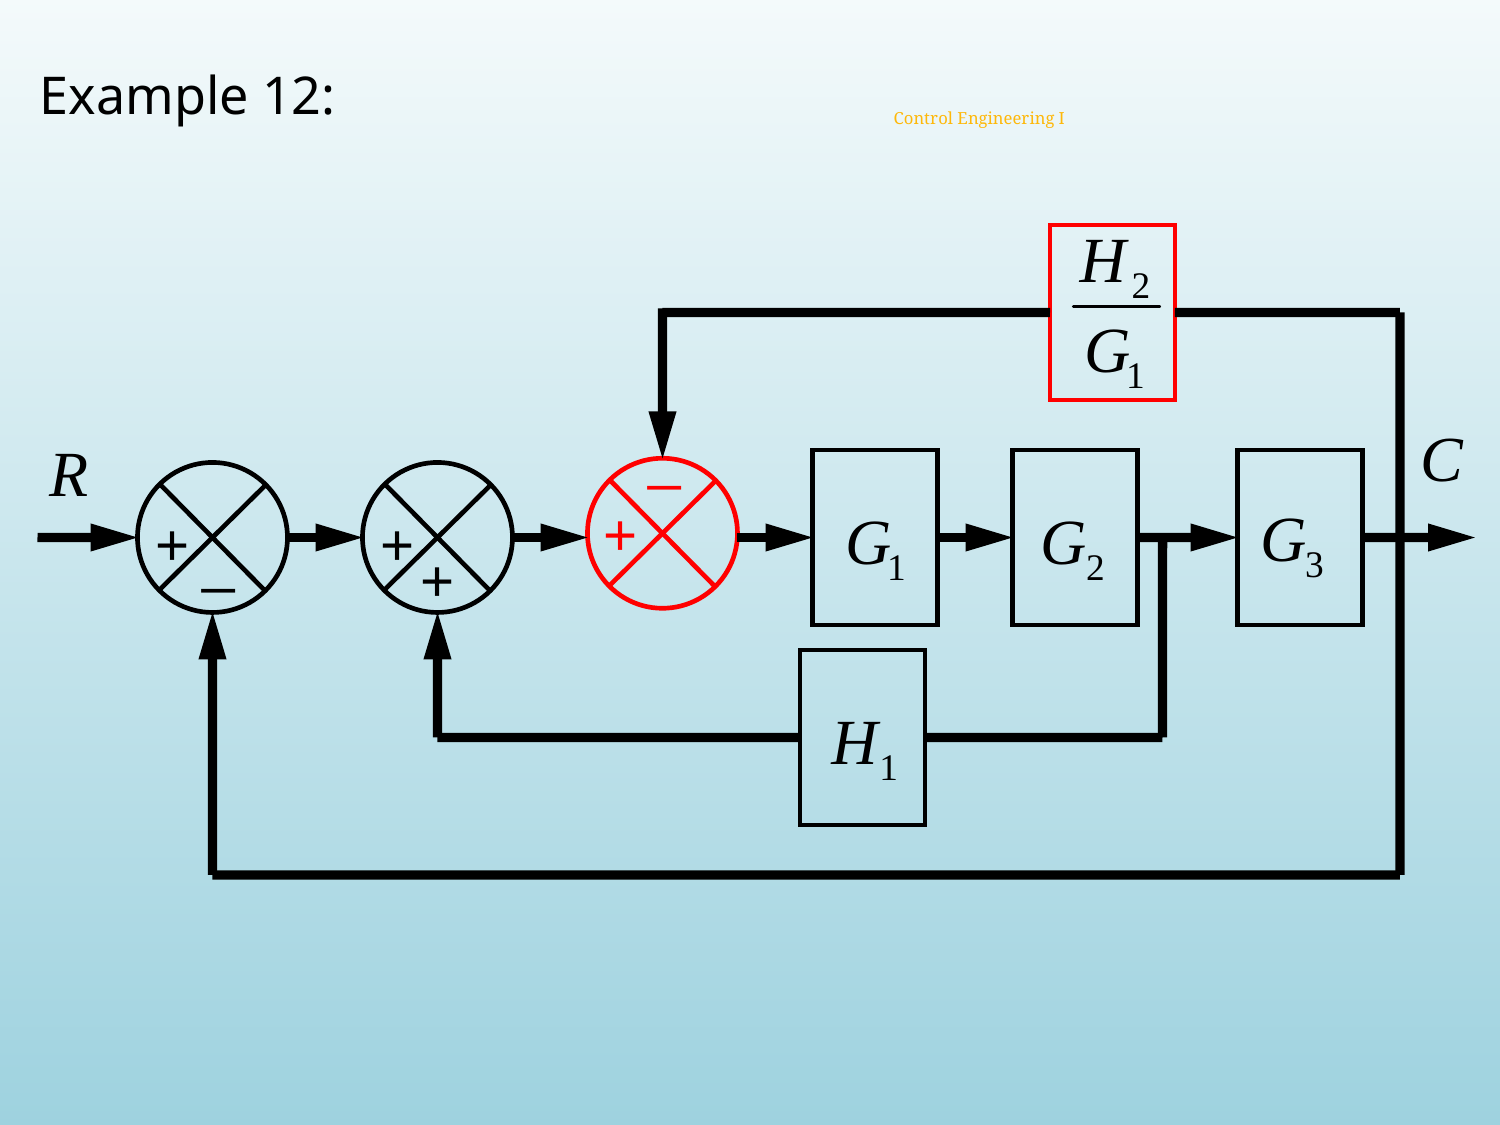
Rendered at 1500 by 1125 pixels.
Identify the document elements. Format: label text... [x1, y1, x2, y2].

text_box [737, 531, 813, 544]
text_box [837, 499, 913, 592]
text_box [293, 531, 355, 544]
text_box [800, 650, 925, 825]
footer Control Engineering I [862, 100, 1080, 176]
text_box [819, 699, 906, 792]
text_box [1050, 224, 1057, 400]
text_box [1237, 450, 1363, 625]
text_box [1012, 450, 1138, 625]
text_box _ [633, 412, 698, 498]
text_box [137, 462, 288, 613]
text_box [431, 630, 444, 738]
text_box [37, 437, 102, 508]
text_box [518, 531, 588, 544]
text_box + [589, 489, 654, 575]
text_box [1062, 220, 1175, 404]
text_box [1412, 422, 1477, 498]
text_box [1031, 499, 1118, 592]
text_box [362, 462, 513, 621]
text_box [1401, 531, 1475, 544]
text_box [812, 450, 938, 625]
text_box [206, 624, 219, 874]
text_box [601, 464, 633, 489]
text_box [1252, 497, 1333, 595]
text_box [37, 531, 130, 544]
title Example 12: [24, 0, 1475, 188]
text_box [600, 467, 738, 609]
text_box [656, 308, 669, 459]
text_box [1163, 531, 1238, 544]
text_box [937, 531, 1013, 544]
